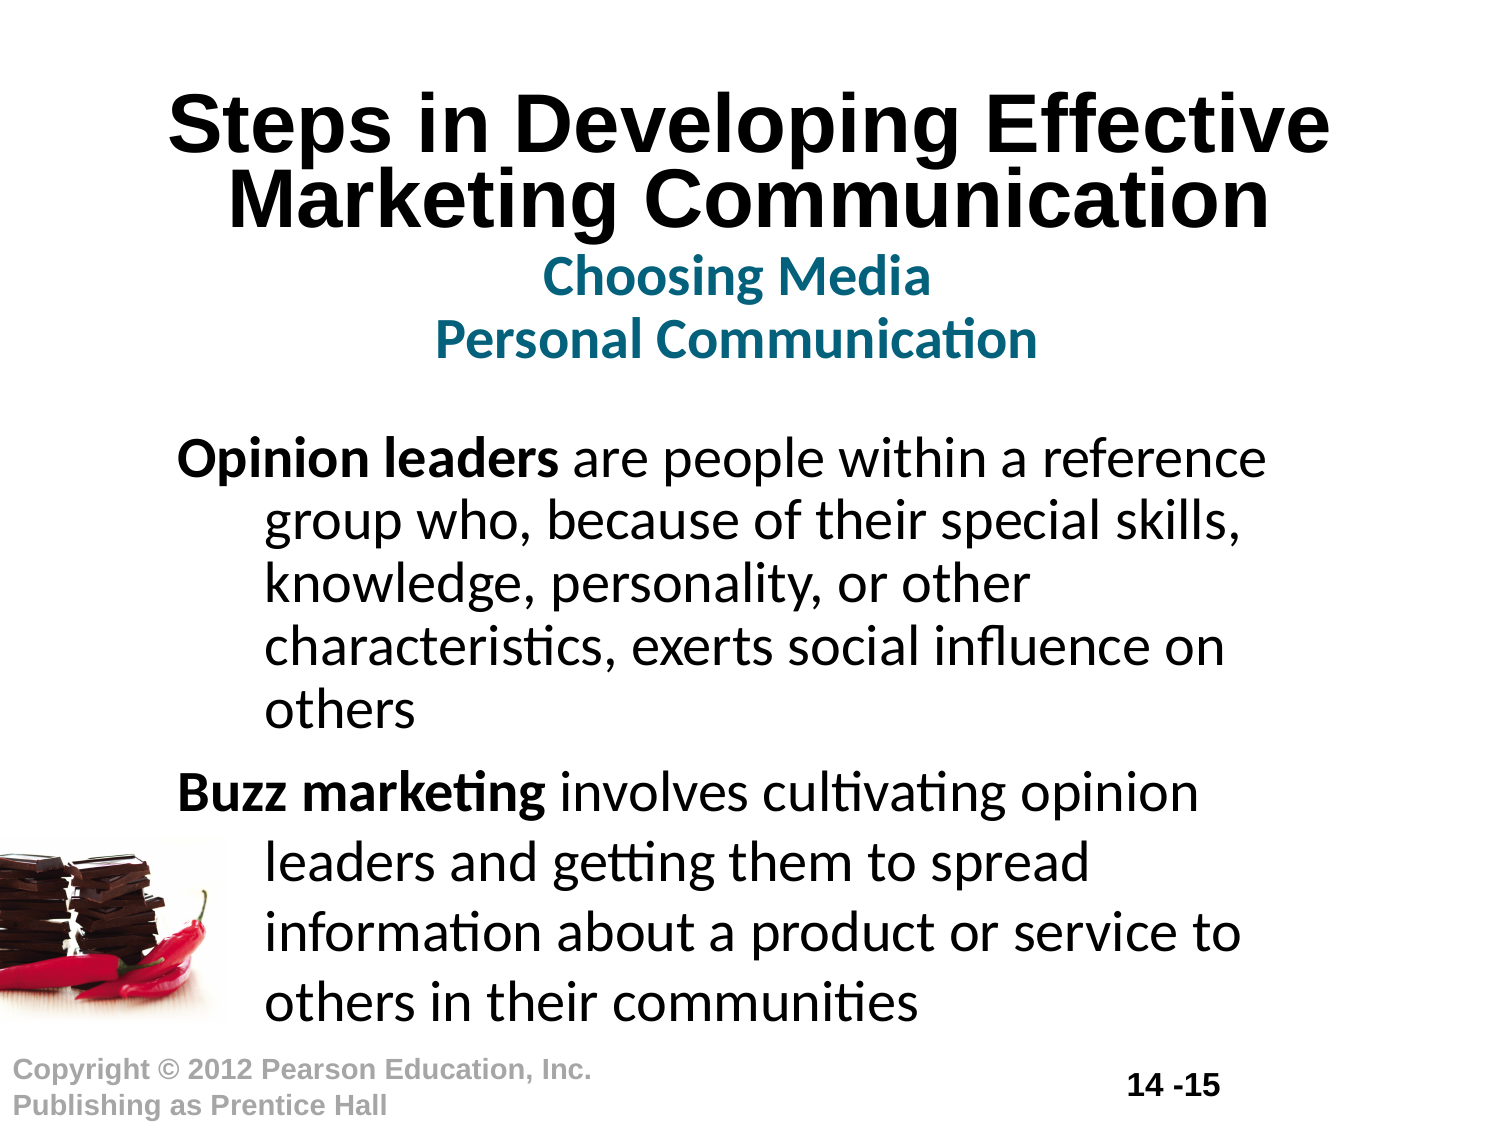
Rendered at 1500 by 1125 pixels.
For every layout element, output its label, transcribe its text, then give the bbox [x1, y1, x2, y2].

title Steps in Developing Effective Marketing Communication [112, 37, 1388, 226]
list Choosing Media Personal Communication [149, 237, 1326, 301]
picture [0, 837, 226, 1025]
list Opinion leaders are people within a reference group who, because of their special skills, knowledge, personality, or other characteristics, exerts social influence on others Buzz marketing involves cultivating opinion leaders and getting them to spread information about a product or service to others in their communities [162, 337, 1351, 1013]
